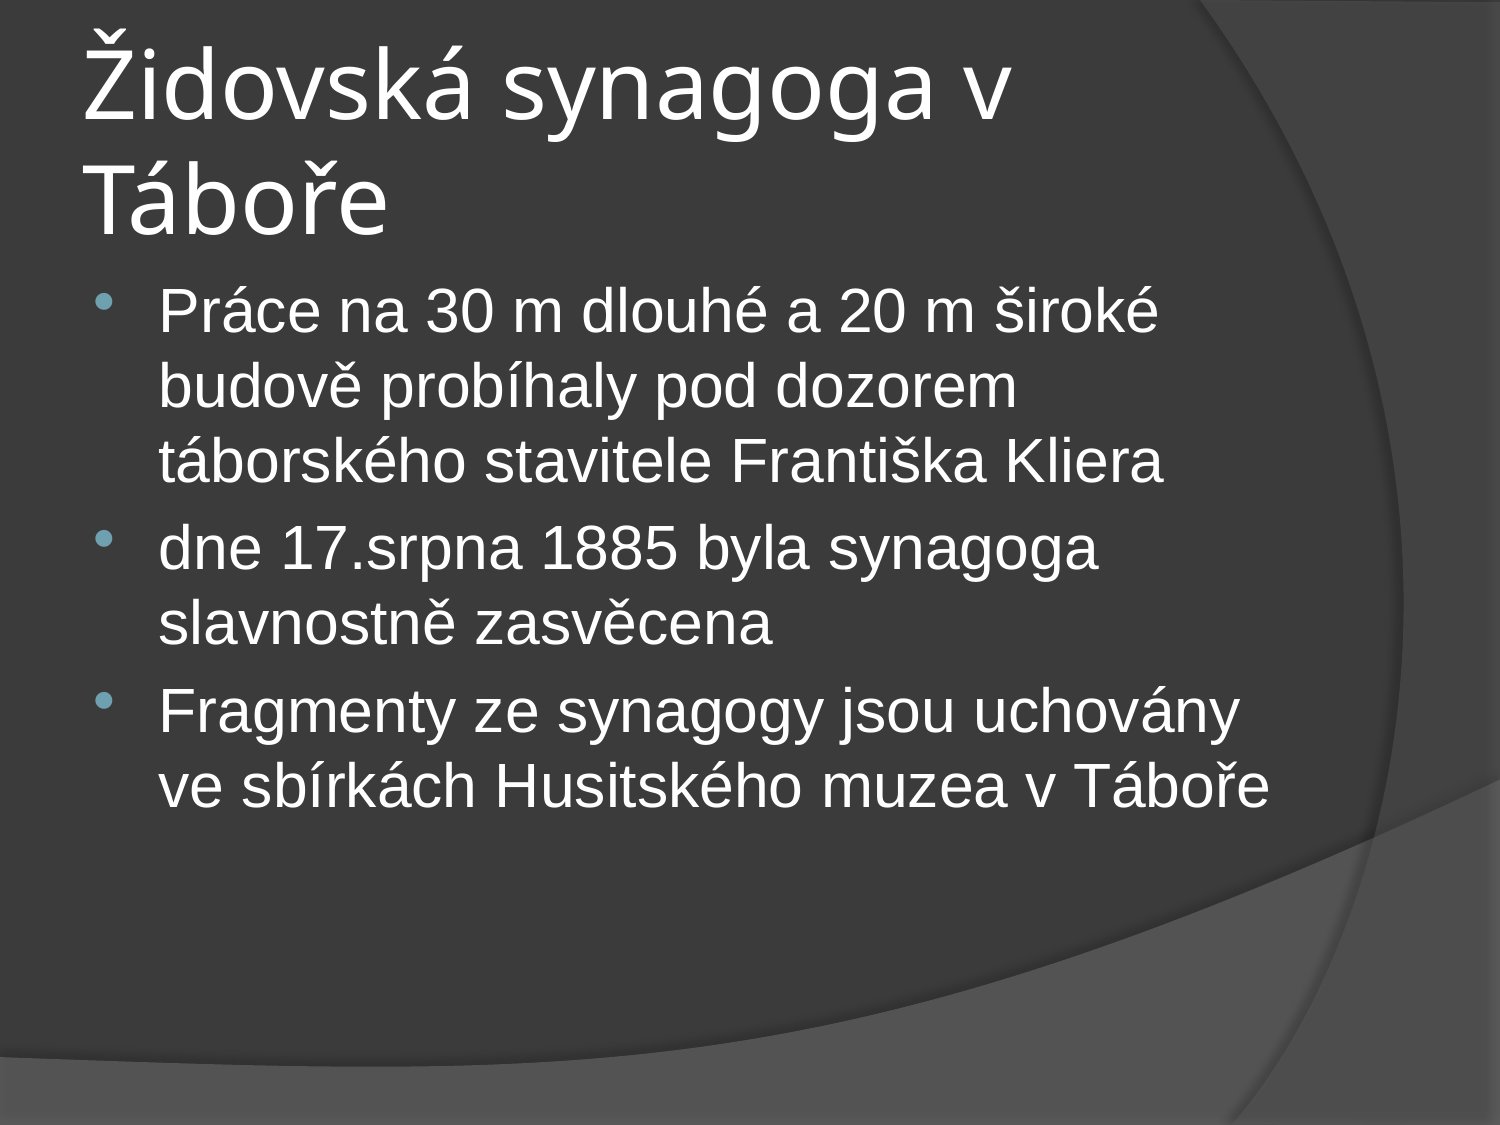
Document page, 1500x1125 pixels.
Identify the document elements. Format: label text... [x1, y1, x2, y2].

list Práce na 30 m dlouhé a 20 m široké budově probíhaly pod dozorem táborského stavitele Františka Kliera dne 17.srpna 1885 byla synagoga slavnostně zasvěcena Fragmenty ze synagogy jsou uchovány ve sbírkách Husitského muzea v Táboře [75, 262, 1300, 1005]
title Židovská synagoga v Táboře [75, 45, 1300, 233]
